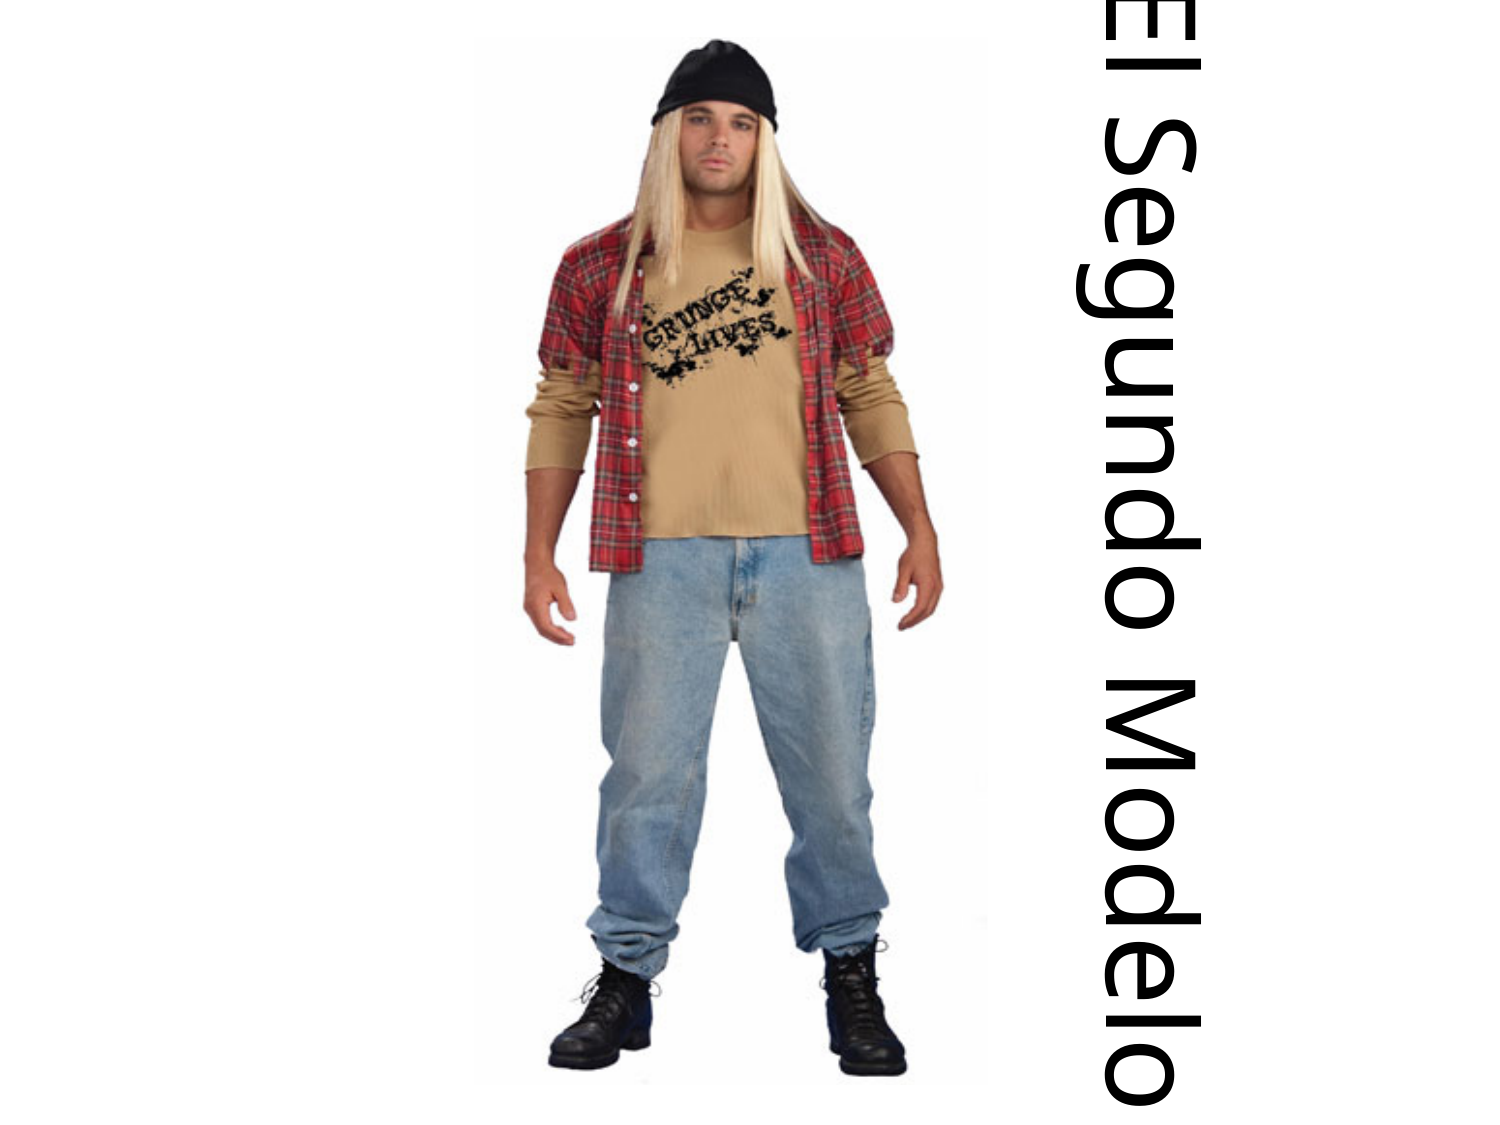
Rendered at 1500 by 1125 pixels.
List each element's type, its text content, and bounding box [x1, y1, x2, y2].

text_box El Segundo Modelo [1062, 0, 1251, 1125]
picture [474, 37, 988, 1085]
